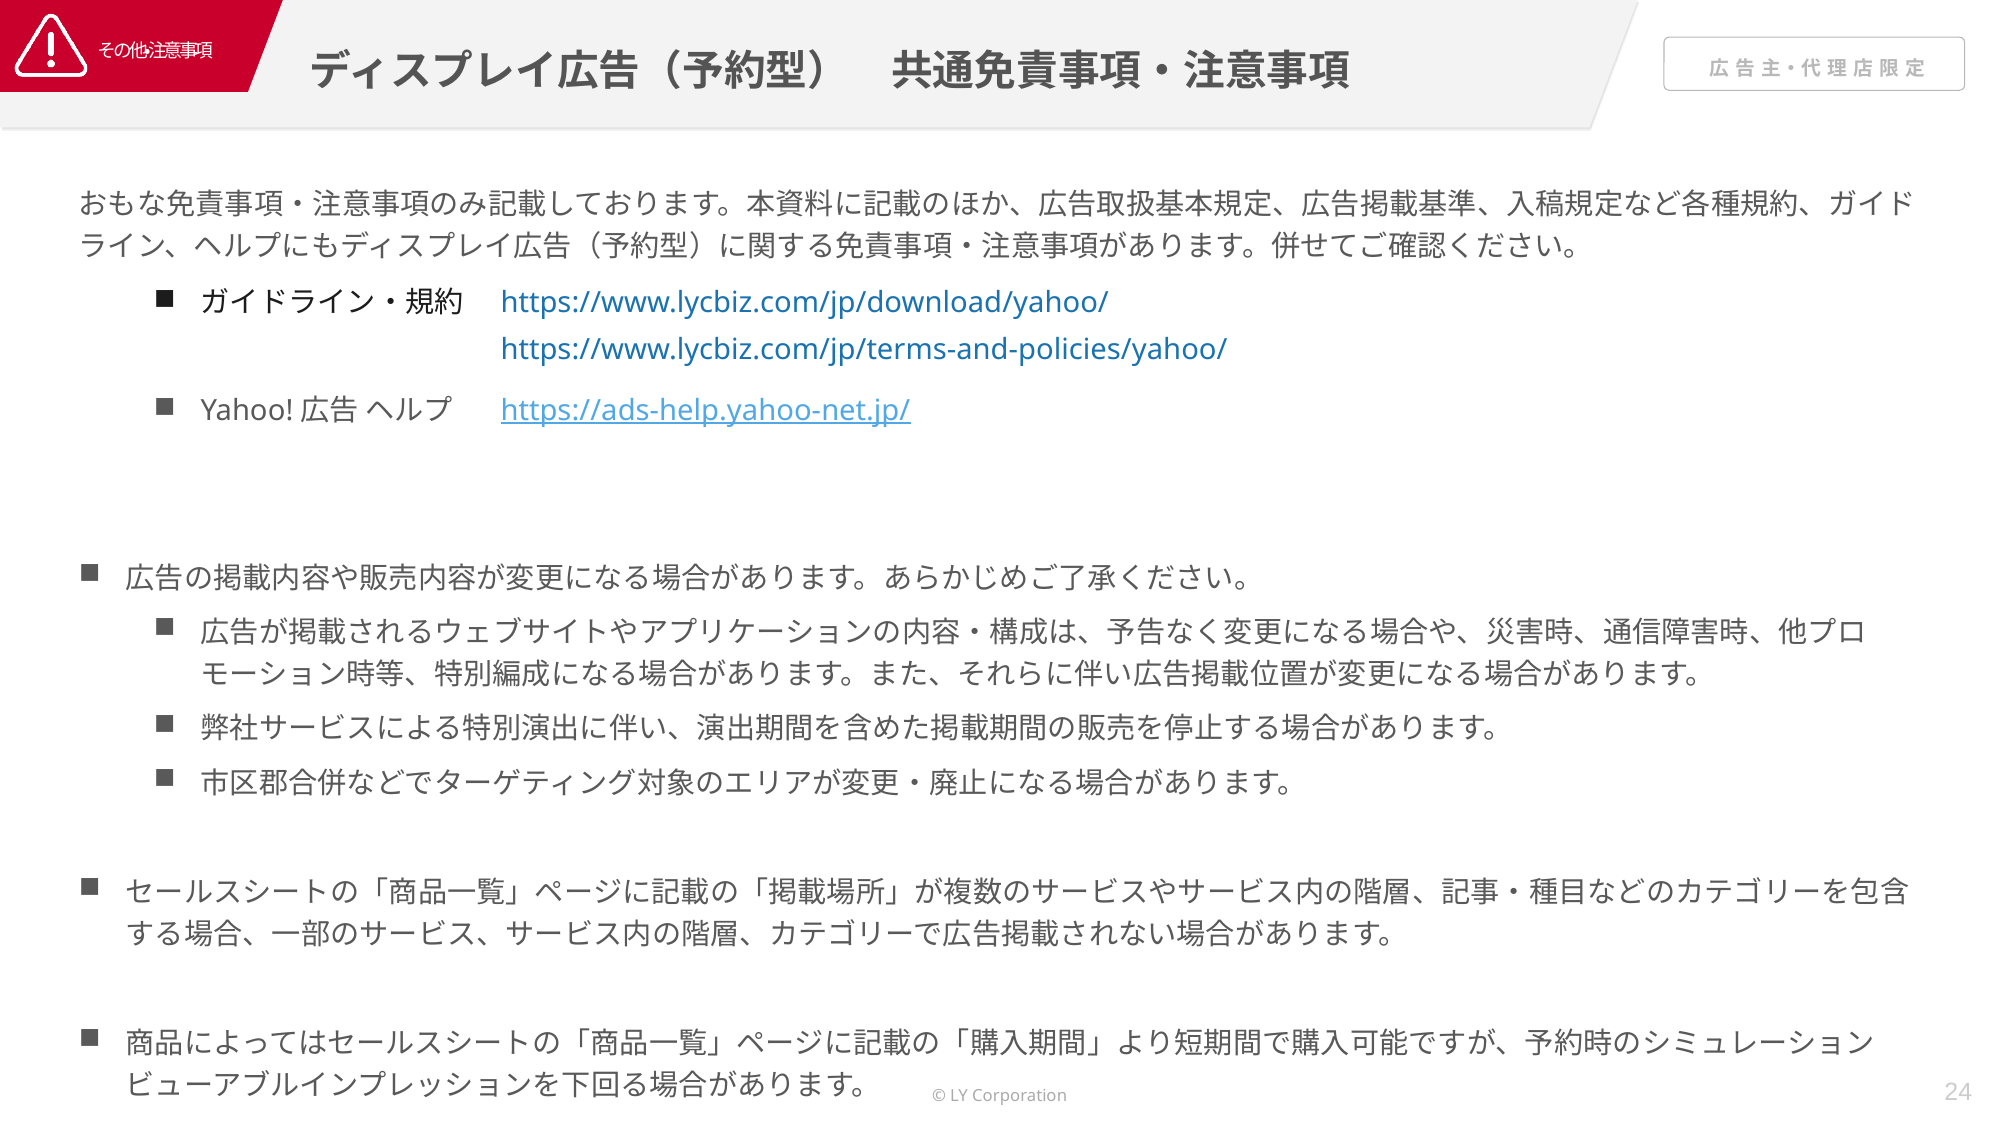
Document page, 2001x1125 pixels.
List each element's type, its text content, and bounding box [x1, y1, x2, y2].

picture [8, 4, 92, 87]
text_box おもな免責事項・注意事項のみ記載しております。本資料に記載のほか、広告取扱基本規定、広告掲載基準、入稿規定など各種規約、ガイドライン、ヘルプにもディスプレイ広告（予約型）に関する免責事項・注意事項があります。併せてご確認ください。 ガイドライン・規約 https://www.lycbiz.com/jp/download/yahoo/ https://www.lycbiz.com/jp/terms-and-policies/yahoo/ Yahoo!広告 ヘルプ https://ads-help.yahoo-net.jp/ 広告の掲載内容や販売内容が変更になる場合があります。あらかじめご了承ください。 広告が掲載されるウェブサイトやアプリケーションの内容・構成は、予告なく変更になる場合や、災害時、通信障害時、他プロモーション時等、特別編成になる場合があります。また、それらに伴い広告掲載位置が変更になる場合があります。 弊社サービスによる特別演出に伴い、演出期間を含めた掲載期間の販売を停止する場合があります。 市区郡合併などでターゲティング対象のエリアが変更・廃止になる場合があります。 セールスシートの「商品一覧」ページに記載の「掲載場所」が複数のサービスやサービス内の階層、記事・種目などのカテゴリーを包含する場合、一部のサービス、サービス内の階層、カテゴリーで広告掲載されない場合があります。 商品によってはセールスシートの「商品一覧」ページに記載の「購入期間」より短期間で購入可能ですが、予約時のシミュレーションビューアブルインプレッションを下回る場合があります。 [78, 178, 1922, 1101]
list その他・注意事項 [97, 13, 240, 81]
list ディスプレイ広告（予約型） 共通免責事項・注意事項 [309, 41, 1645, 97]
